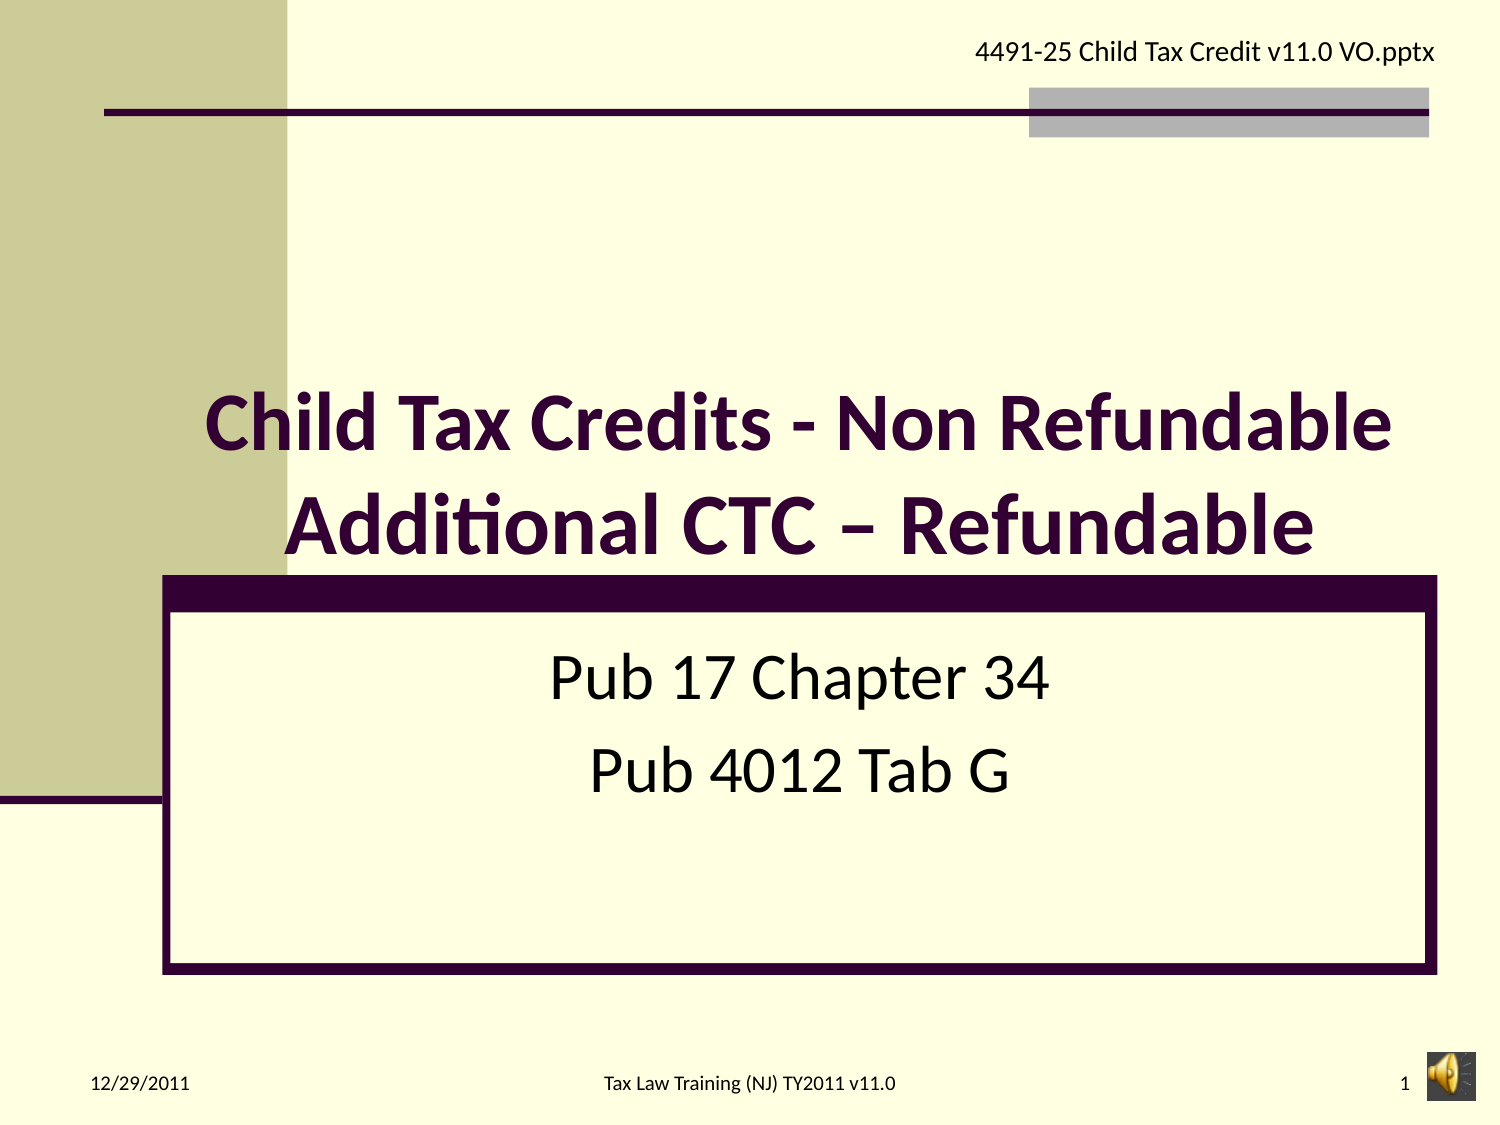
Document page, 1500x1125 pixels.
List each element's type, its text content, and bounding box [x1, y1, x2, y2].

footer Tax Law Training (NJ) TY2011 v11.0 [512, 1049, 988, 1103]
subtitle Pub 17 Chapter 34 Pub 4012 Tab G [187, 624, 1413, 950]
picture [1426, 1051, 1477, 1102]
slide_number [74, 1049, 426, 1103]
title Child Tax Credits - Non Refundable Additional CTC – Refundable [162, 349, 1438, 591]
slide_number 1 [1074, 1049, 1426, 1103]
text_box 4491-25 Child Tax Credit v11.0 VO.pptx [487, 24, 1450, 75]
